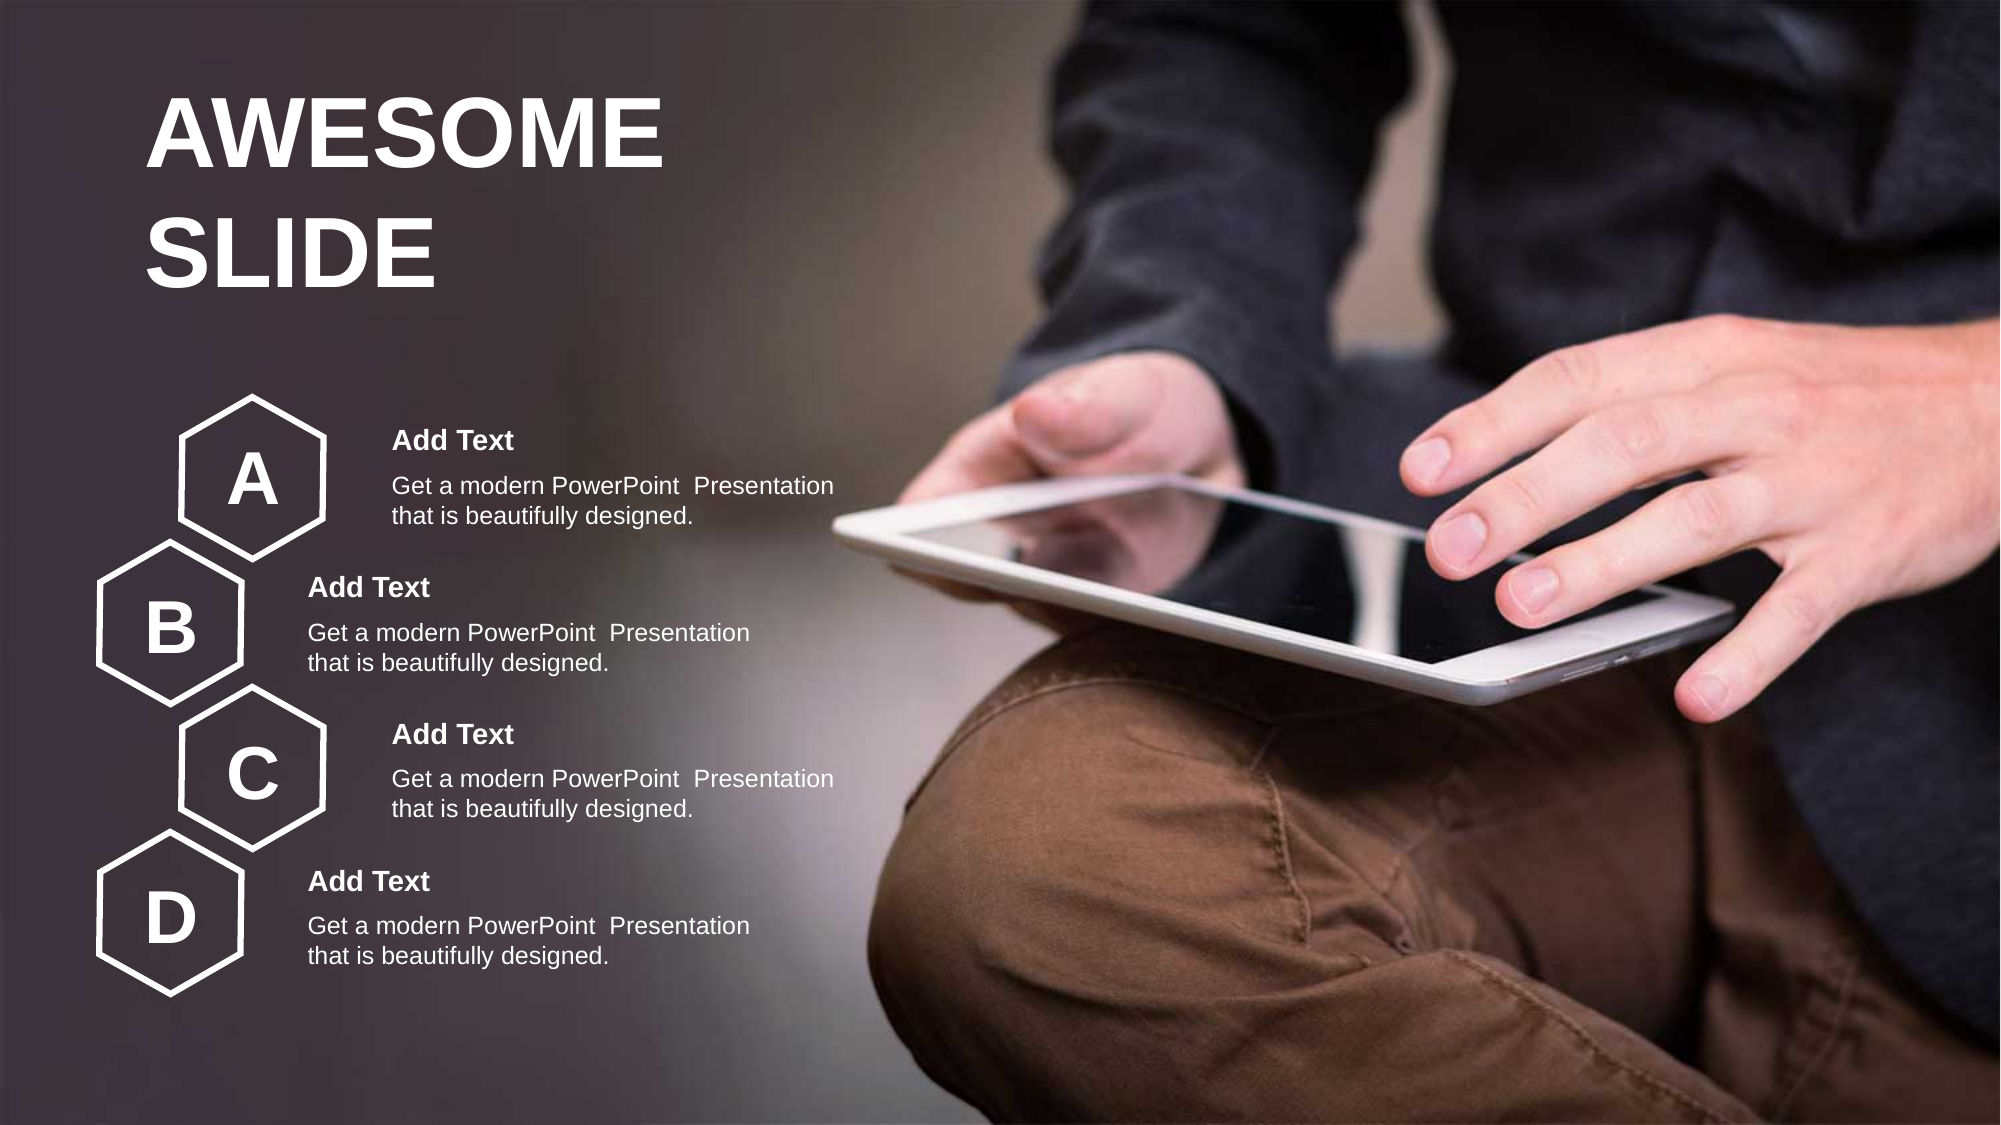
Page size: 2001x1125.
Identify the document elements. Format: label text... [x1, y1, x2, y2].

text_box AWESOME SLIDE [129, 59, 881, 315]
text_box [335, 560, 776, 685]
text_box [335, 854, 776, 979]
picture [0, 0, 2001, 1125]
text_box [376, 413, 860, 538]
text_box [376, 707, 860, 832]
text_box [88, 407, 335, 984]
